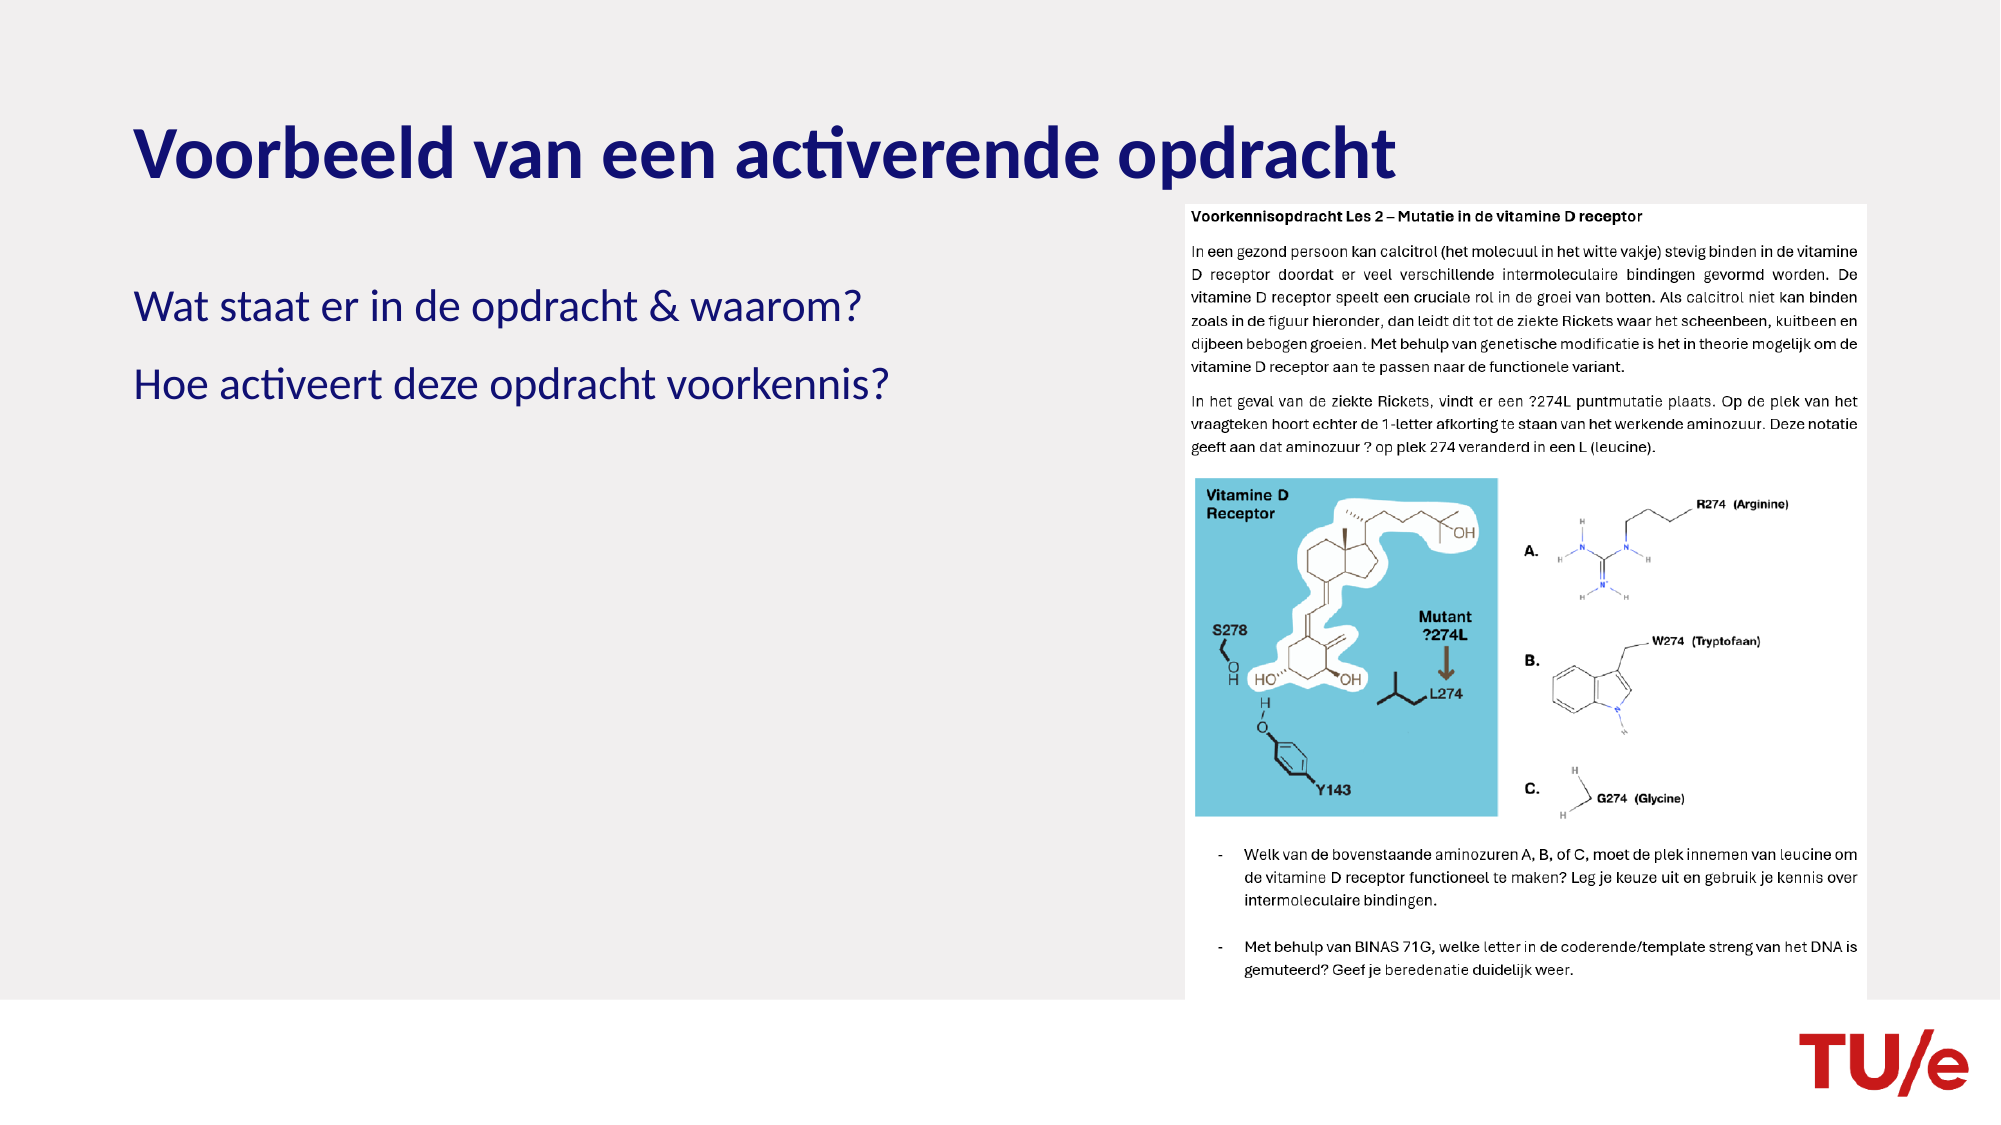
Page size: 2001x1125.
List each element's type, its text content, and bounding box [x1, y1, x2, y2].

list Wat staat er in de opdracht & waarom? Hoe activeert deze opdracht voorkennis? [133, 275, 1184, 1000]
picture [1782, 1012, 1985, 1113]
picture [1184, 204, 1867, 1000]
title Voorbeeld van een activerende opdracht [133, 119, 1867, 206]
